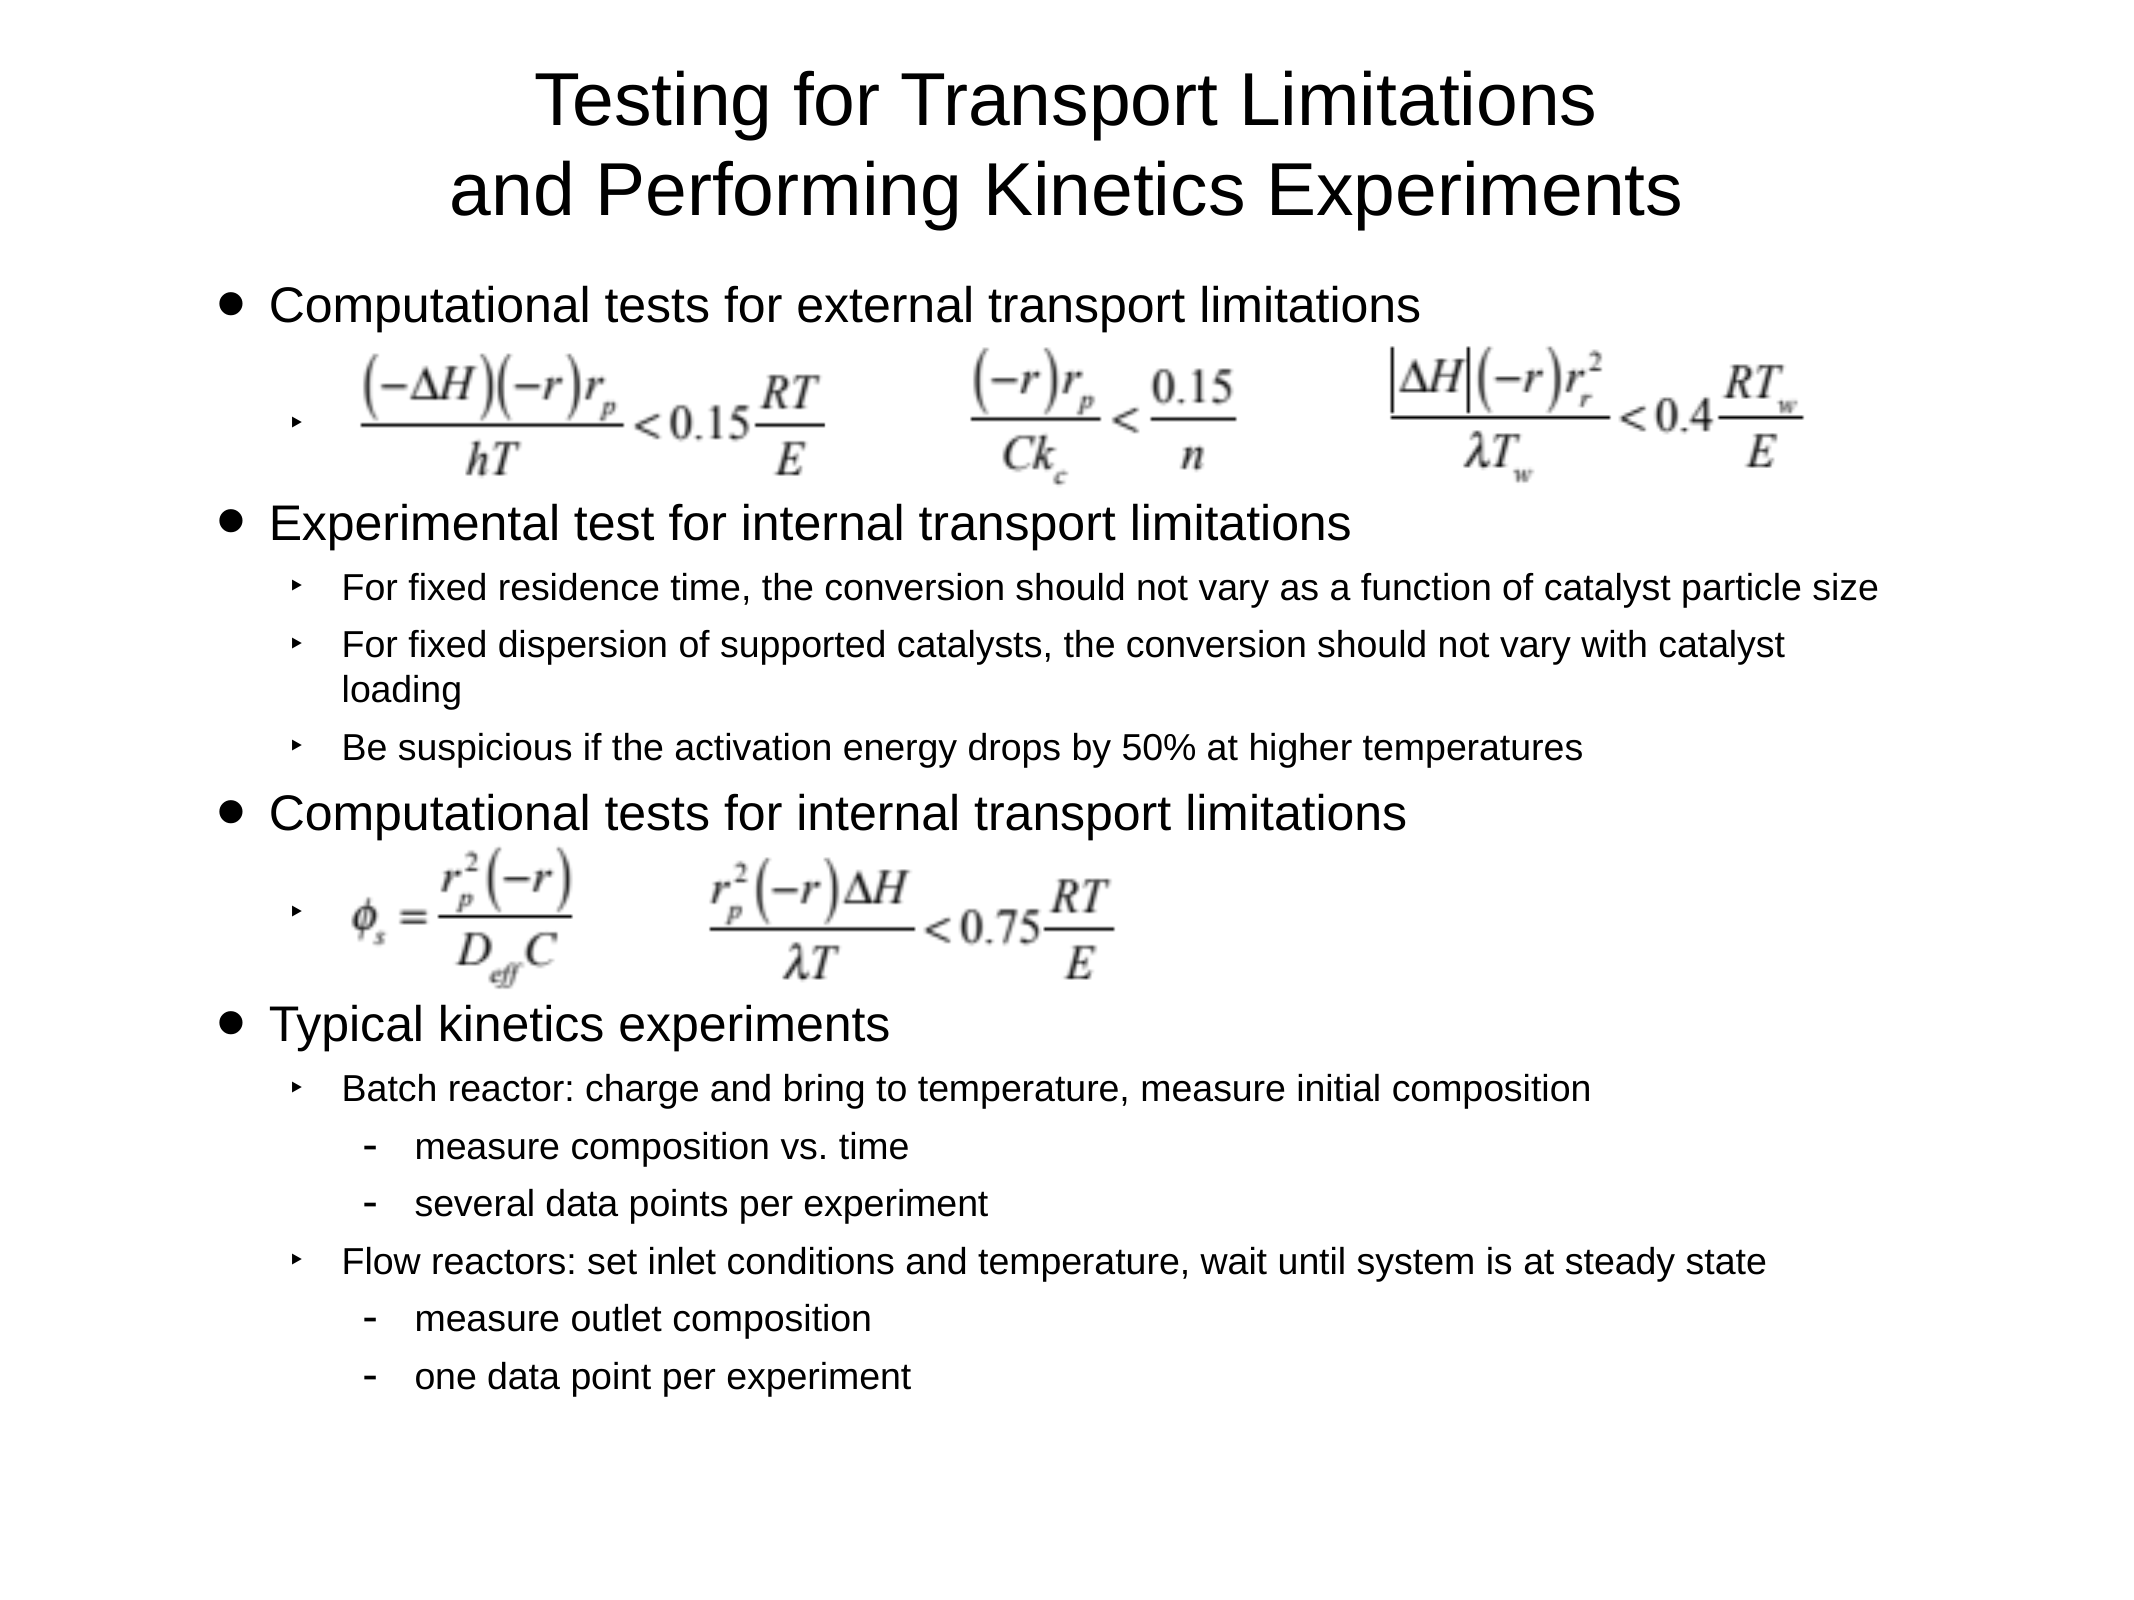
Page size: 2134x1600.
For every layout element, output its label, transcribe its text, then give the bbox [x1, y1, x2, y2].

picture [701, 847, 1118, 987]
picture [966, 337, 1240, 488]
list Computational tests for external transport limitations Experimental test for internal transport limitations For fixed residence time, the conversion should not vary as a function of catalyst particle size For fixed dispersion of supported catalysts, the conversion should not vary with catalyst loading Be suspicious if the activation energy drops by 50% at higher temperatures Computational tests for internal transport limitations Typical kinetics experiments Batch reactor: charge and bring to temperature, measure initial composition measure composition vs. time several data points per experiment Flow reactors: set inlet conditions and temperature, wait until system is at steady state measure outlet composition one data point per experiment [208, 264, 1925, 1463]
title Testing for Transport Limitations and Performing Kinetics Experiments [208, 41, 1925, 250]
picture [1382, 339, 1807, 486]
picture [355, 342, 826, 482]
picture [347, 837, 579, 996]
